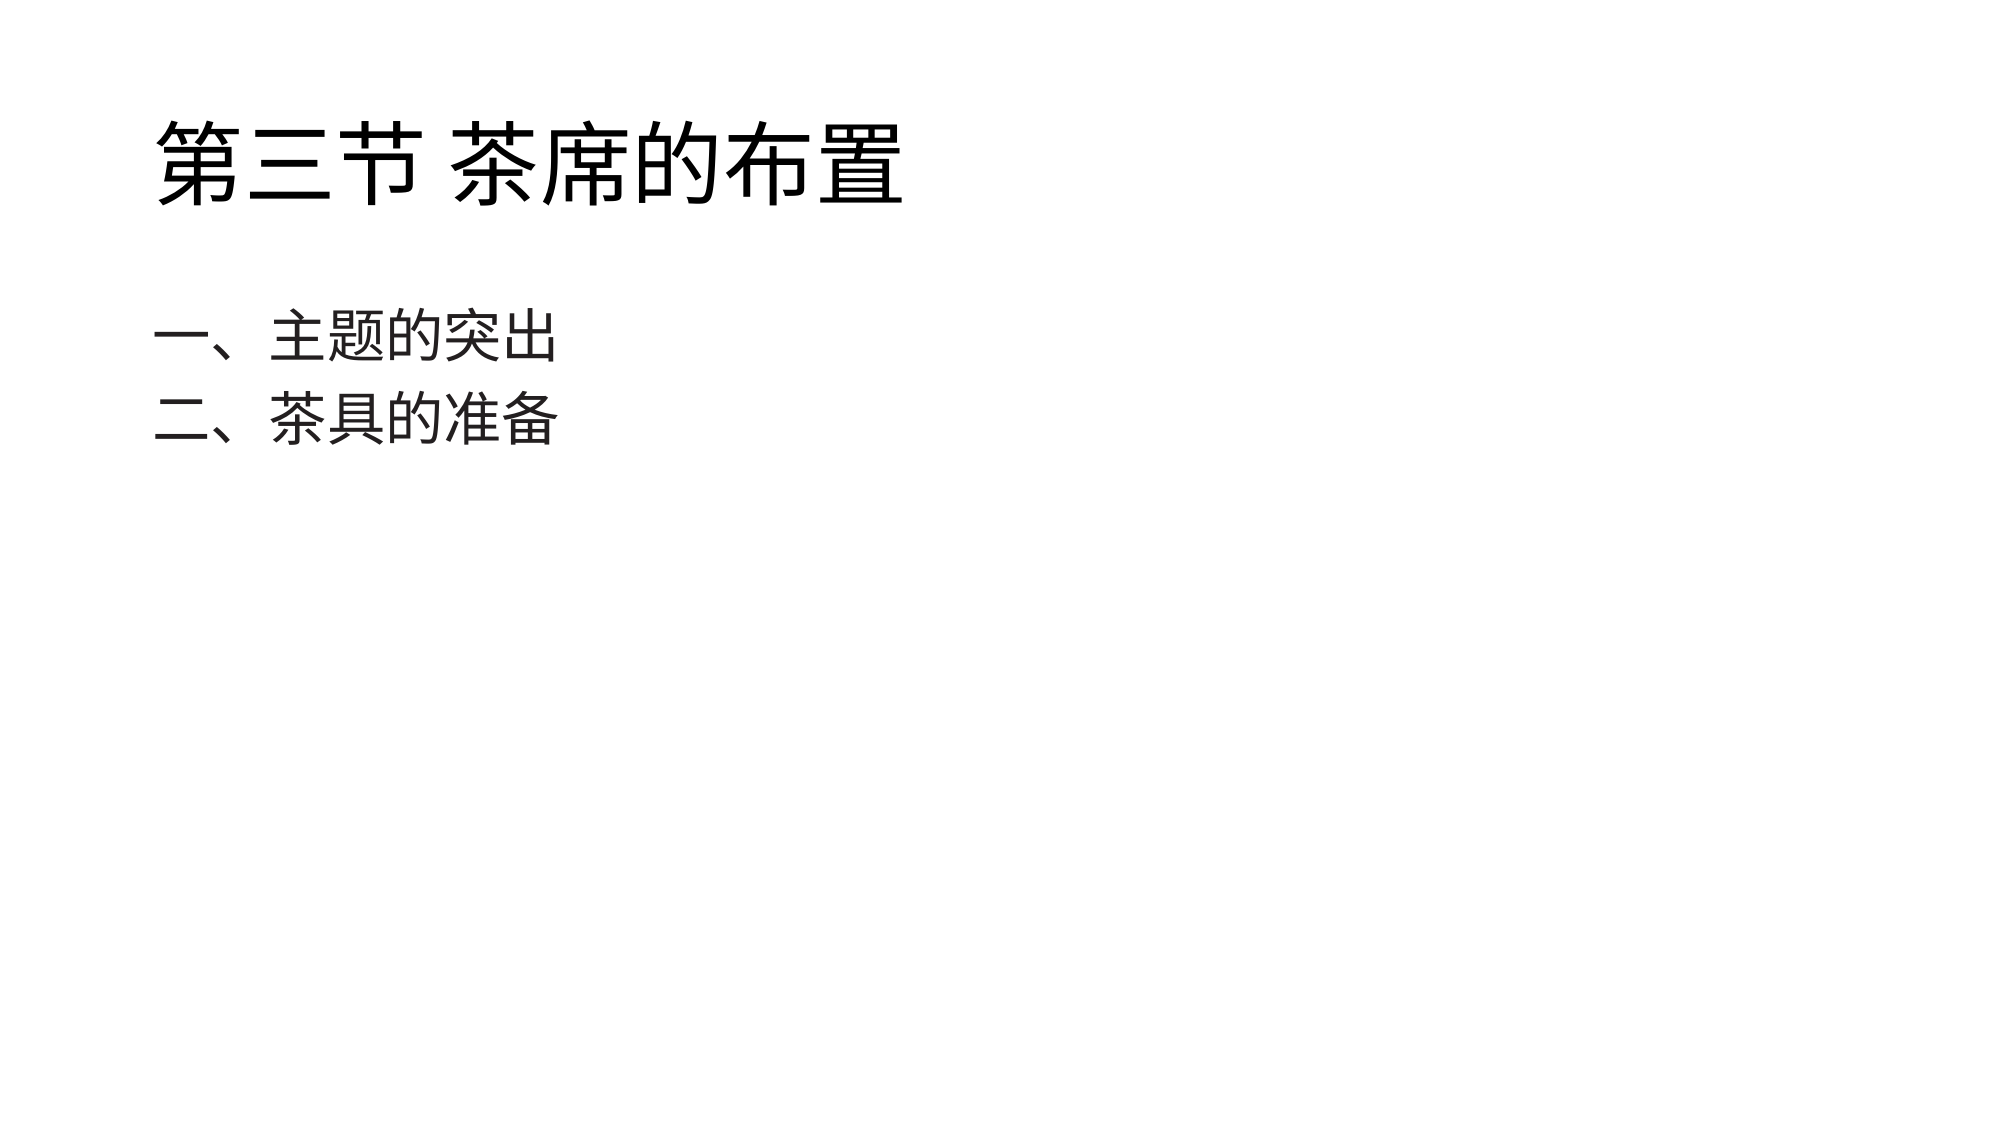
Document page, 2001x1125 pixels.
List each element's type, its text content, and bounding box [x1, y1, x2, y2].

title 第三节 茶席的布置 [137, 59, 1863, 278]
list 一、主题的突出 二、茶具的准备 [137, 299, 1863, 1014]
